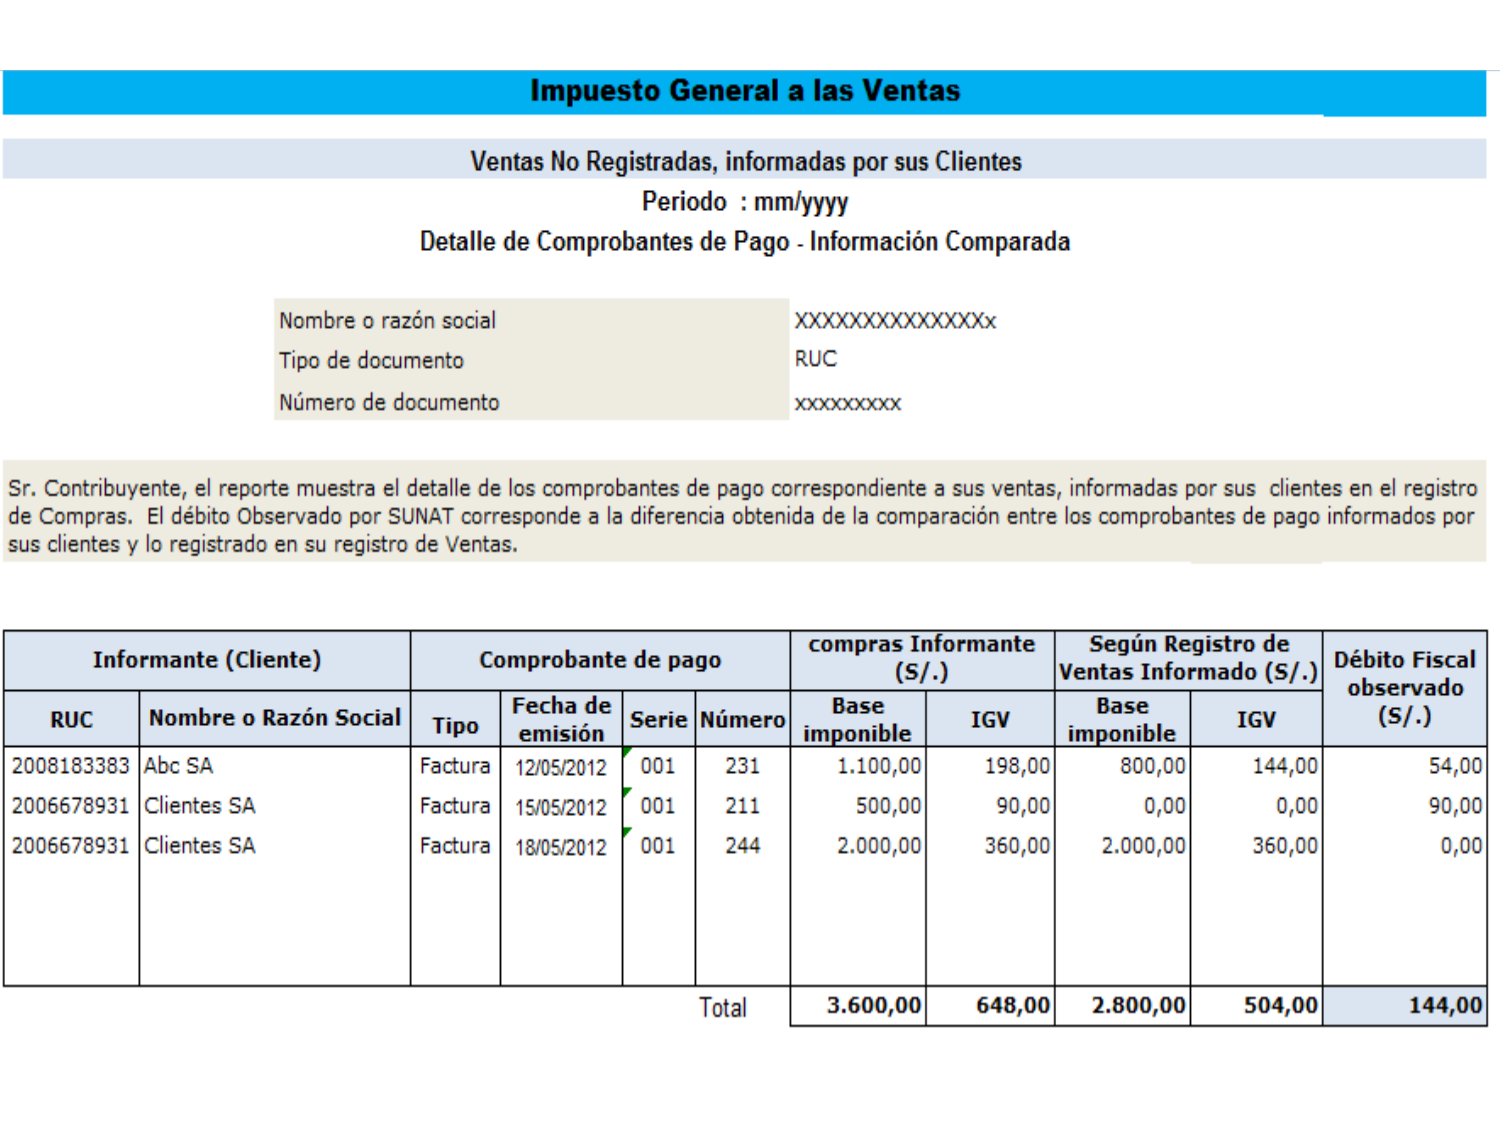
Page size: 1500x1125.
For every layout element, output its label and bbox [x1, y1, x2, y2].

picture [0, 70, 1500, 1044]
